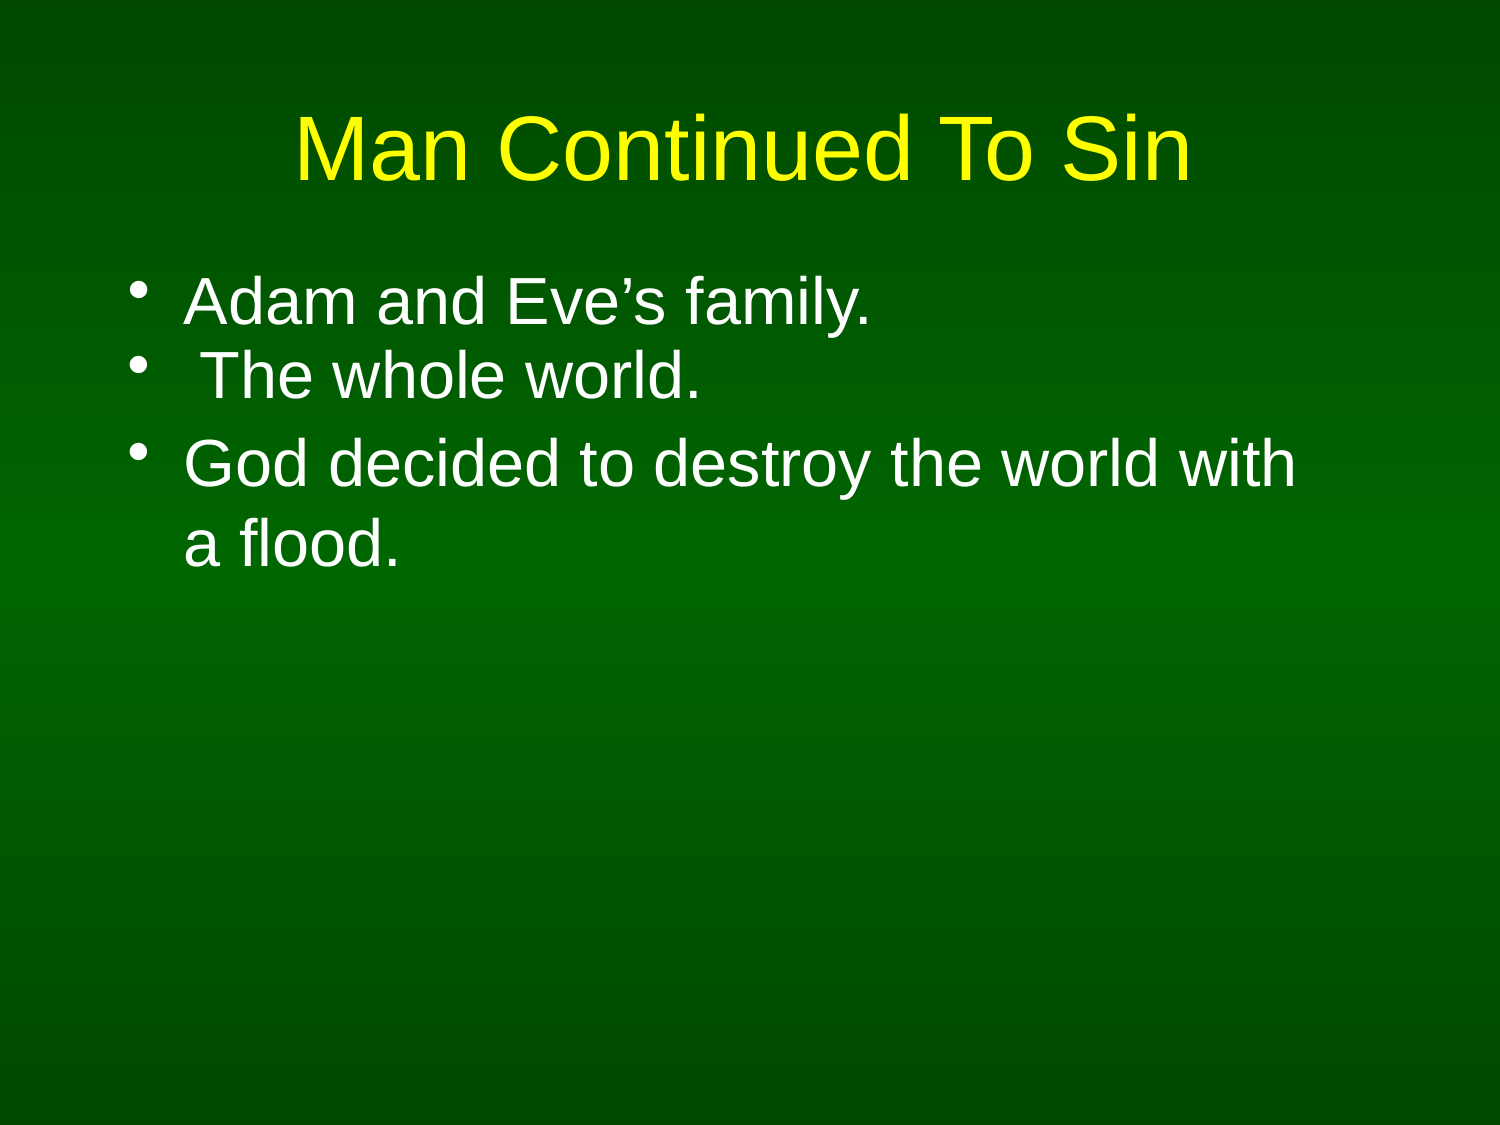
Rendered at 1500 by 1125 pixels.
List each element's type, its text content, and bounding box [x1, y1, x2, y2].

text_box The whole world. [112, 324, 1366, 412]
list Adam and Eve’s family. [112, 249, 1438, 338]
title Man Continued To Sin [50, 50, 1438, 238]
text_box God decided to destroy the world with a flood. [112, 412, 1366, 588]
